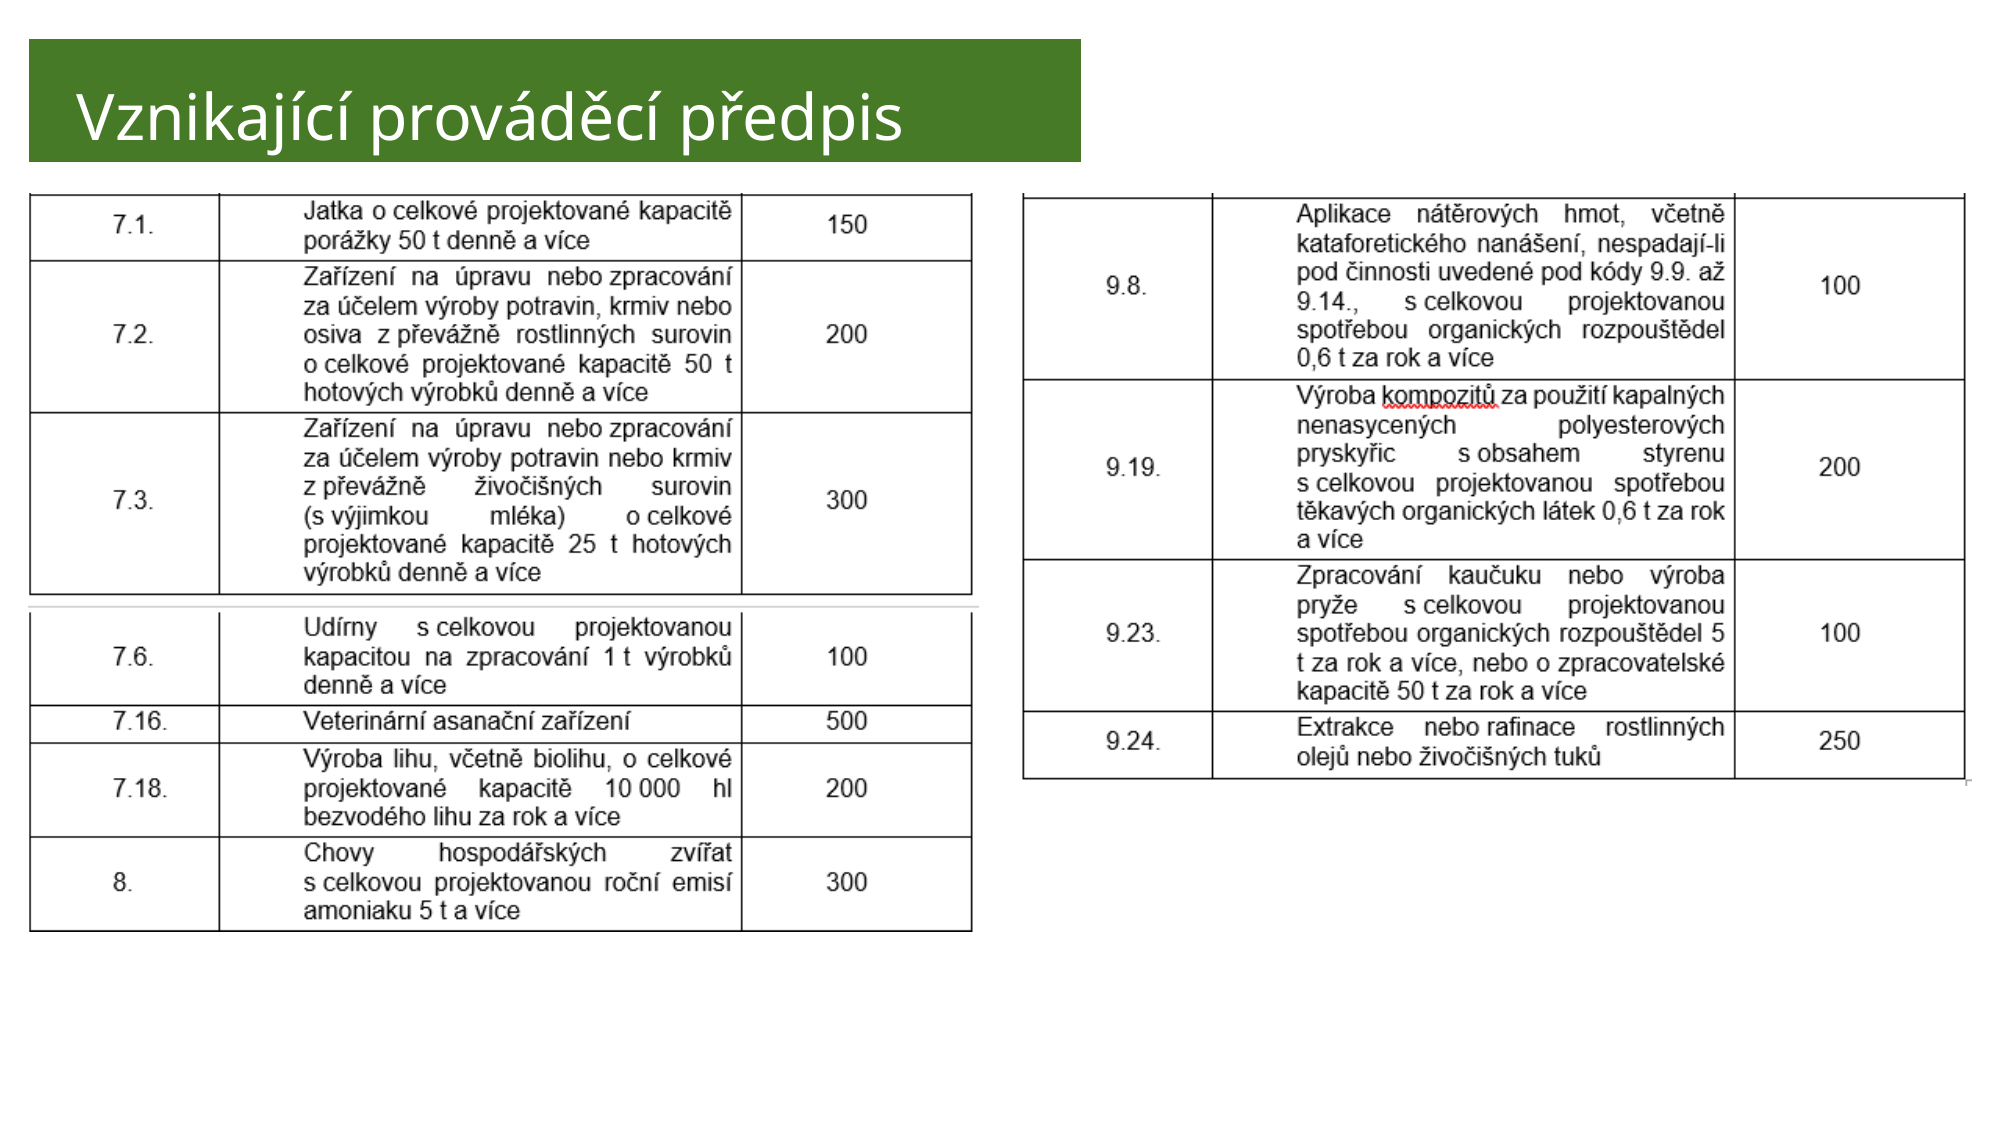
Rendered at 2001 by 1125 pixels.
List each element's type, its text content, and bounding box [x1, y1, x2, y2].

picture [28, 193, 979, 932]
title Vznikající prováděcí předpis [28, 38, 1082, 163]
picture [1015, 193, 1972, 786]
